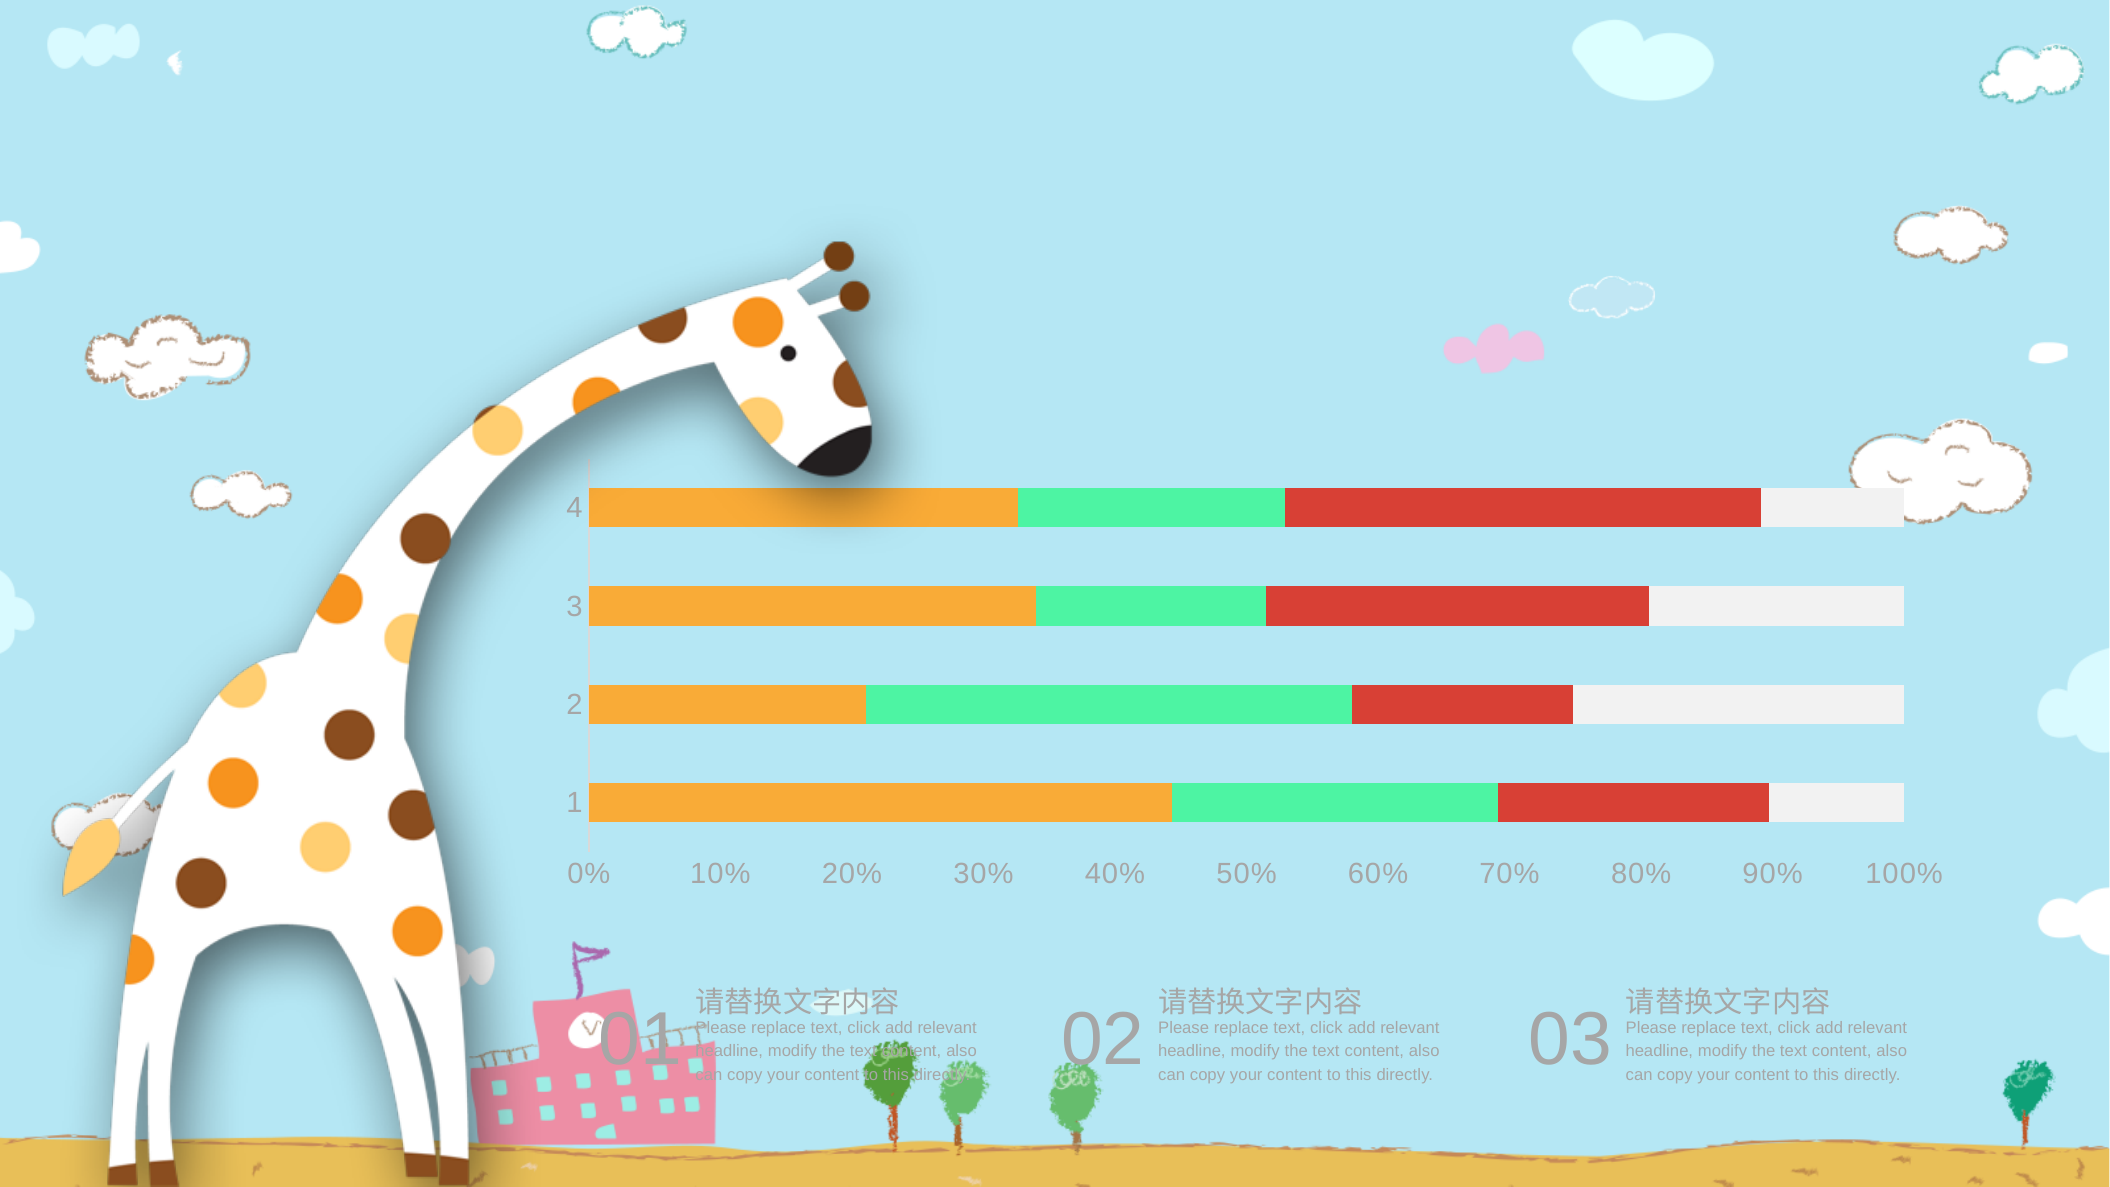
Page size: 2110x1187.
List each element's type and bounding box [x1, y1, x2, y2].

text_box [1513, 964, 1922, 1089]
chart [1469, 449, 1973, 900]
picture [0, 0, 2110, 1187]
